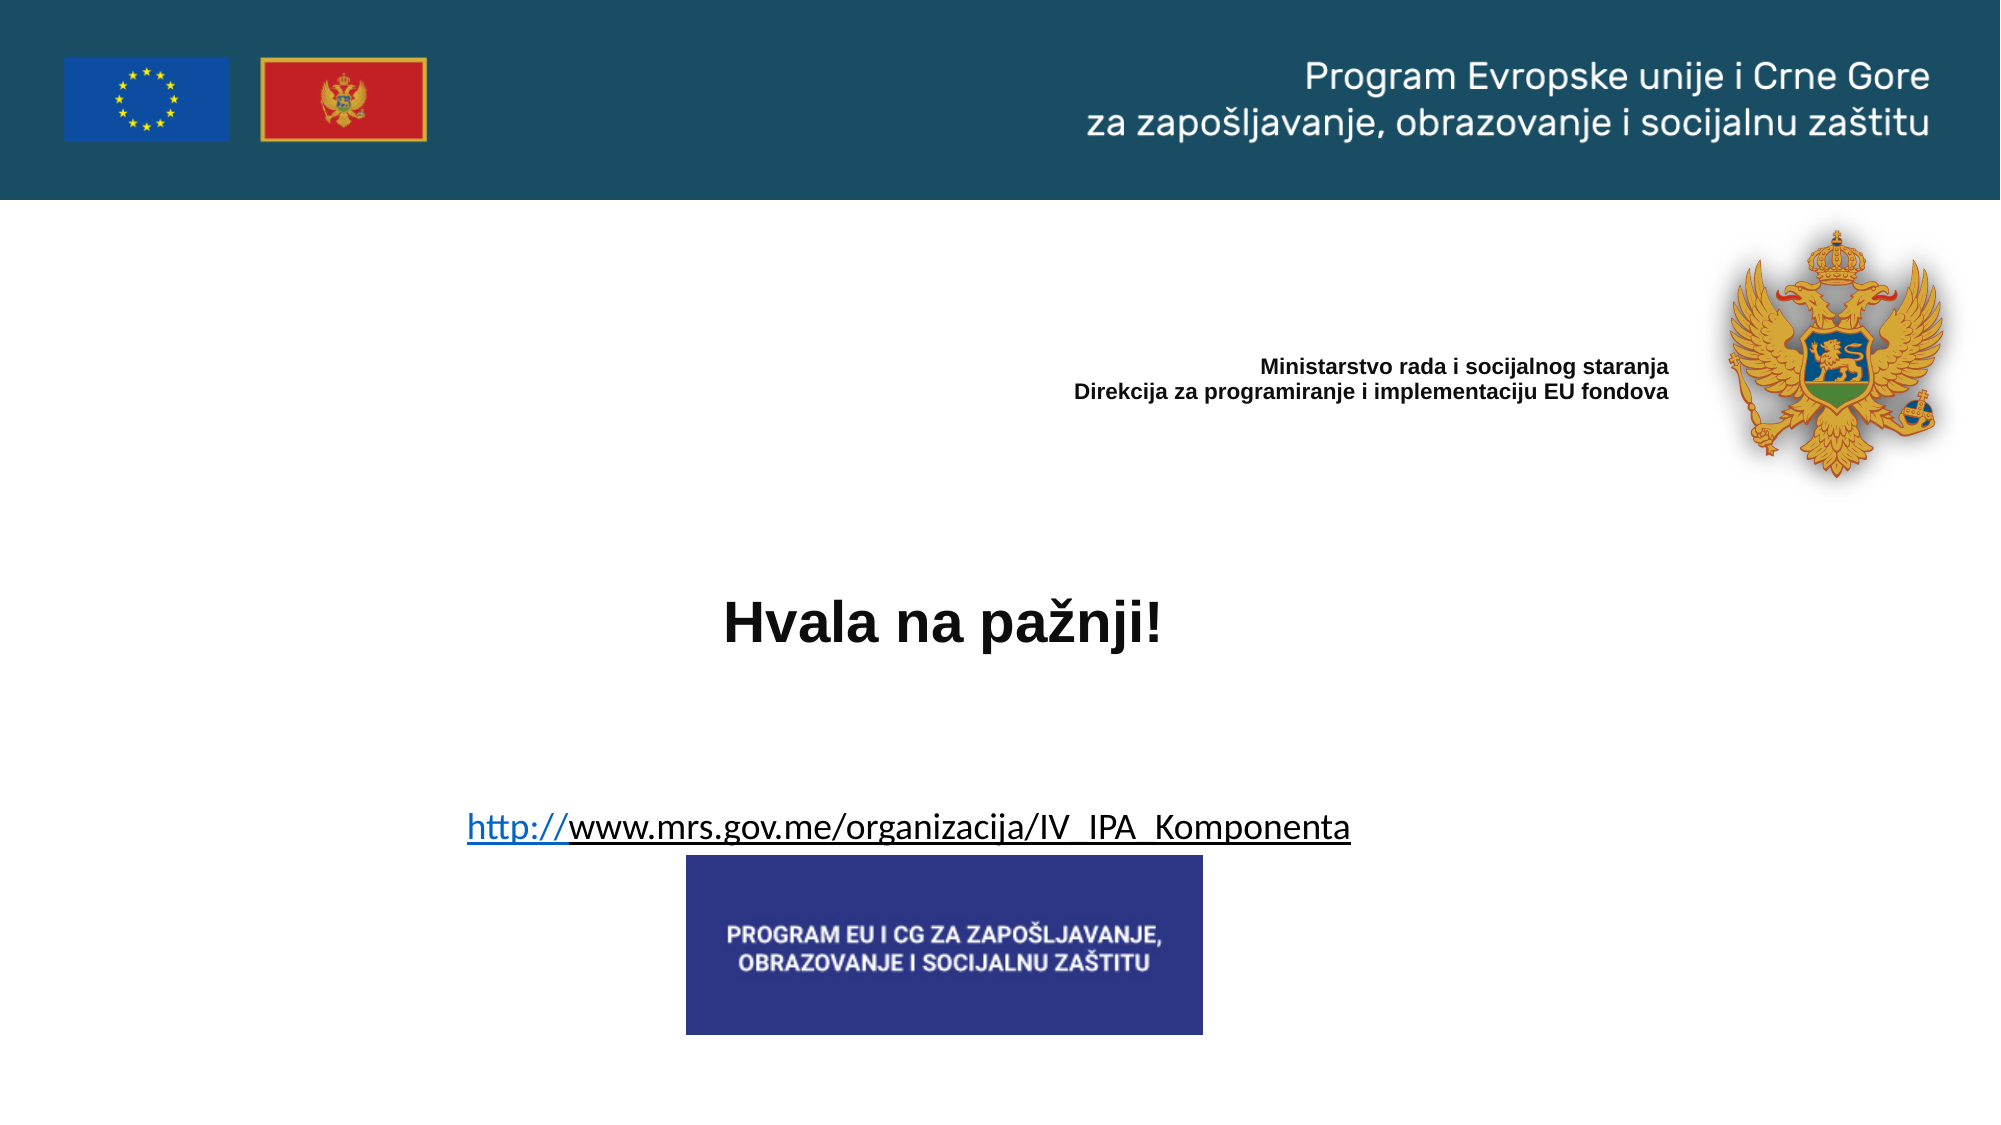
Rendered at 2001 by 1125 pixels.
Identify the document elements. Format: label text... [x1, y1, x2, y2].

picture [1699, 224, 1965, 487]
text_box http://www.mrs.gov.me/organizacija/IV_IPA_Komponenta [452, 794, 1375, 855]
picture [0, 0, 2000, 200]
title Ministarstvo rada i socijalnog staranja Direkcija za programiranje i implementaciju EU fondova [275, 272, 1685, 439]
picture [686, 855, 1203, 1035]
text_box Hvala na pažnji! [179, 486, 1709, 825]
